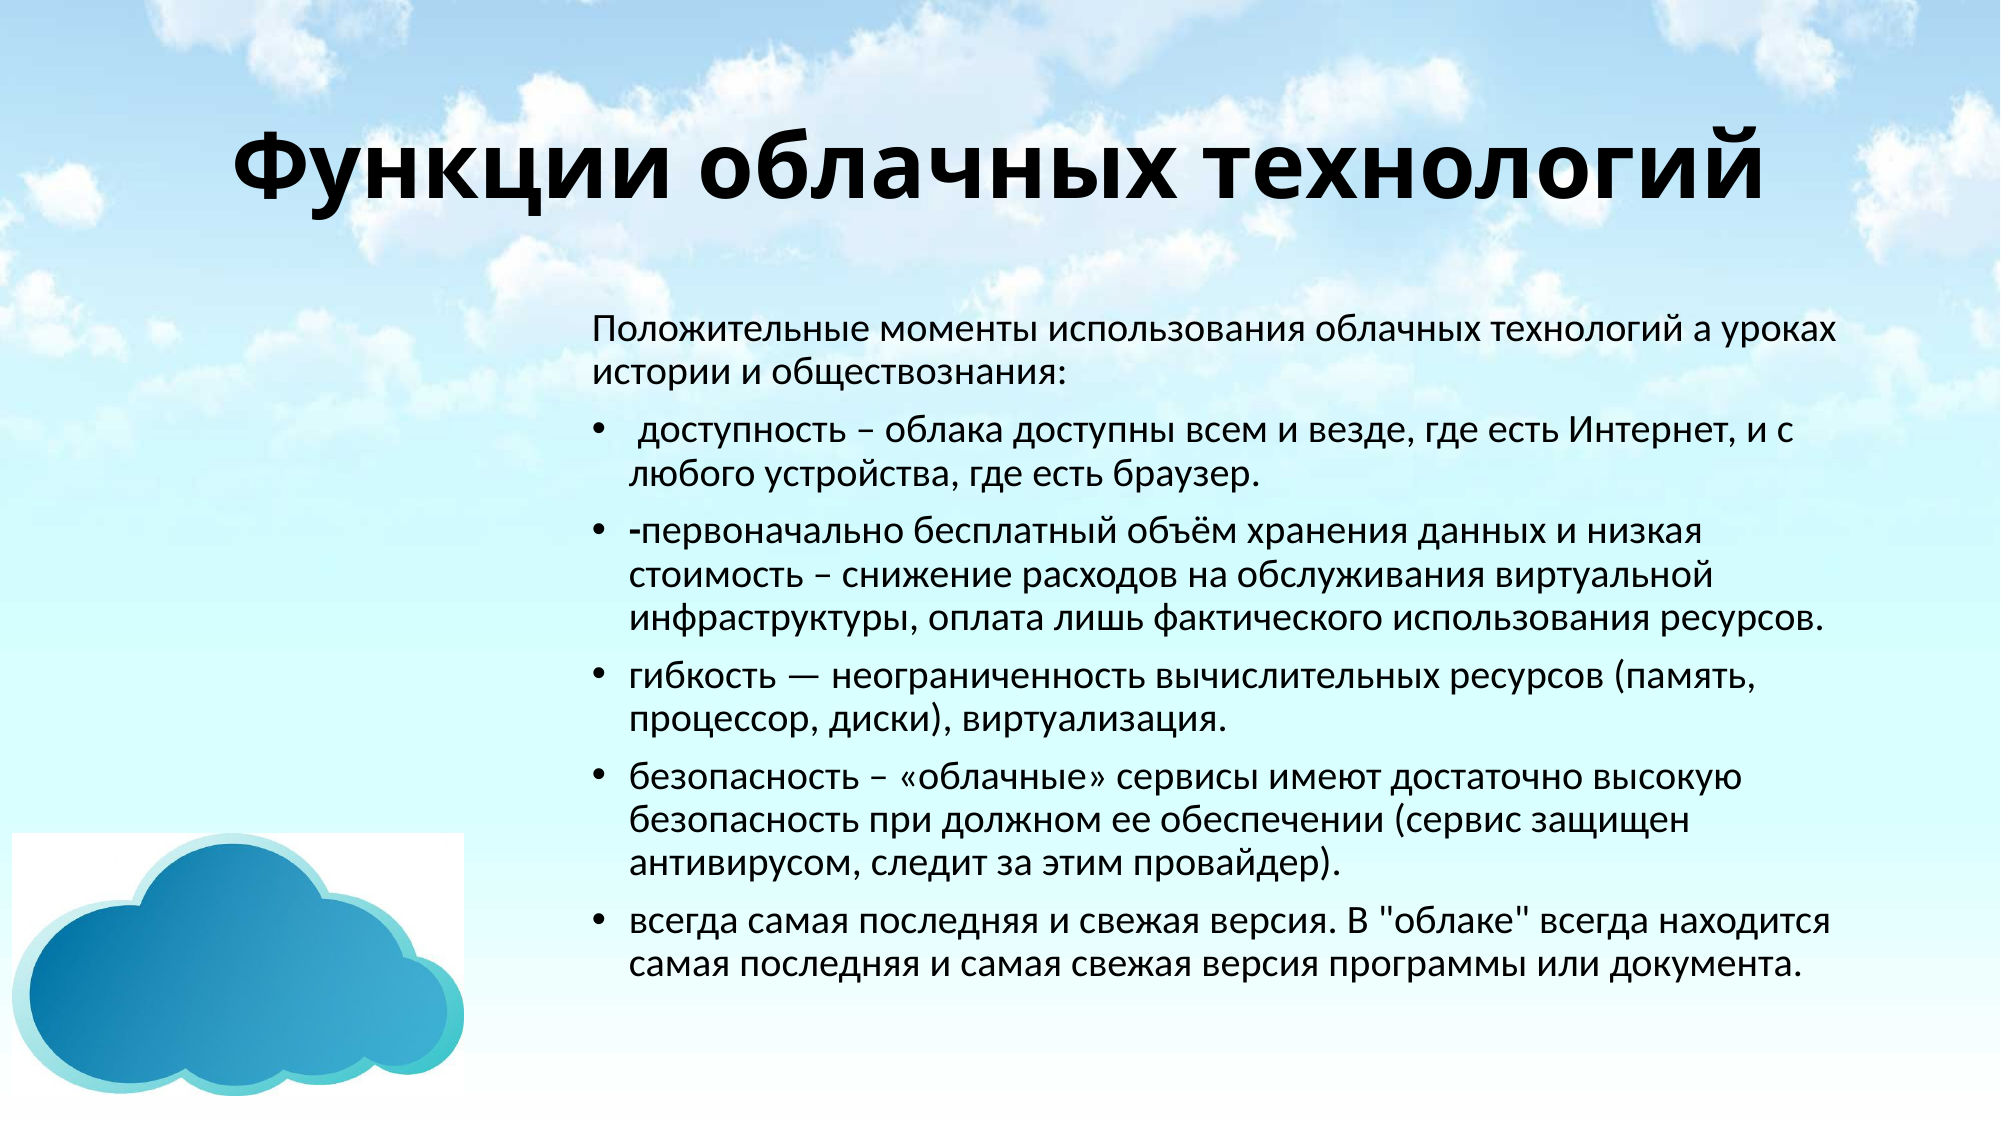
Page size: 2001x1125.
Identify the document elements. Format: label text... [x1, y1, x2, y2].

title Функции облачных технологий [137, 59, 1863, 278]
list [12, 833, 464, 1096]
picture [0, 0, 2001, 1125]
list Положительные моменты использования облачных технологий а уроках истории и обществознания: доступность – облака доступны всем и везде, где есть Интернет, и с любого устройства, где есть браузер. -первоначально бесплатный объём хранения данных и низкая стоимость – снижение расходов на обслуживания виртуальной инфраструктуры, оплата лишь фактического использования ресурсов. гибкость — неограниченность вычислительных ресурсов (память, процессор, диски), виртуализация. безопасность – «облачные» сервисы имеют достаточно высокую безопасность при должном ее обеспечении (сервис защищен антивирусом, следит за этим провайдер). всегда самая последняя и свежая версия. В "облаке" всегда находится самая последняя и самая свежая версия программы или документа. [576, 299, 1863, 1014]
